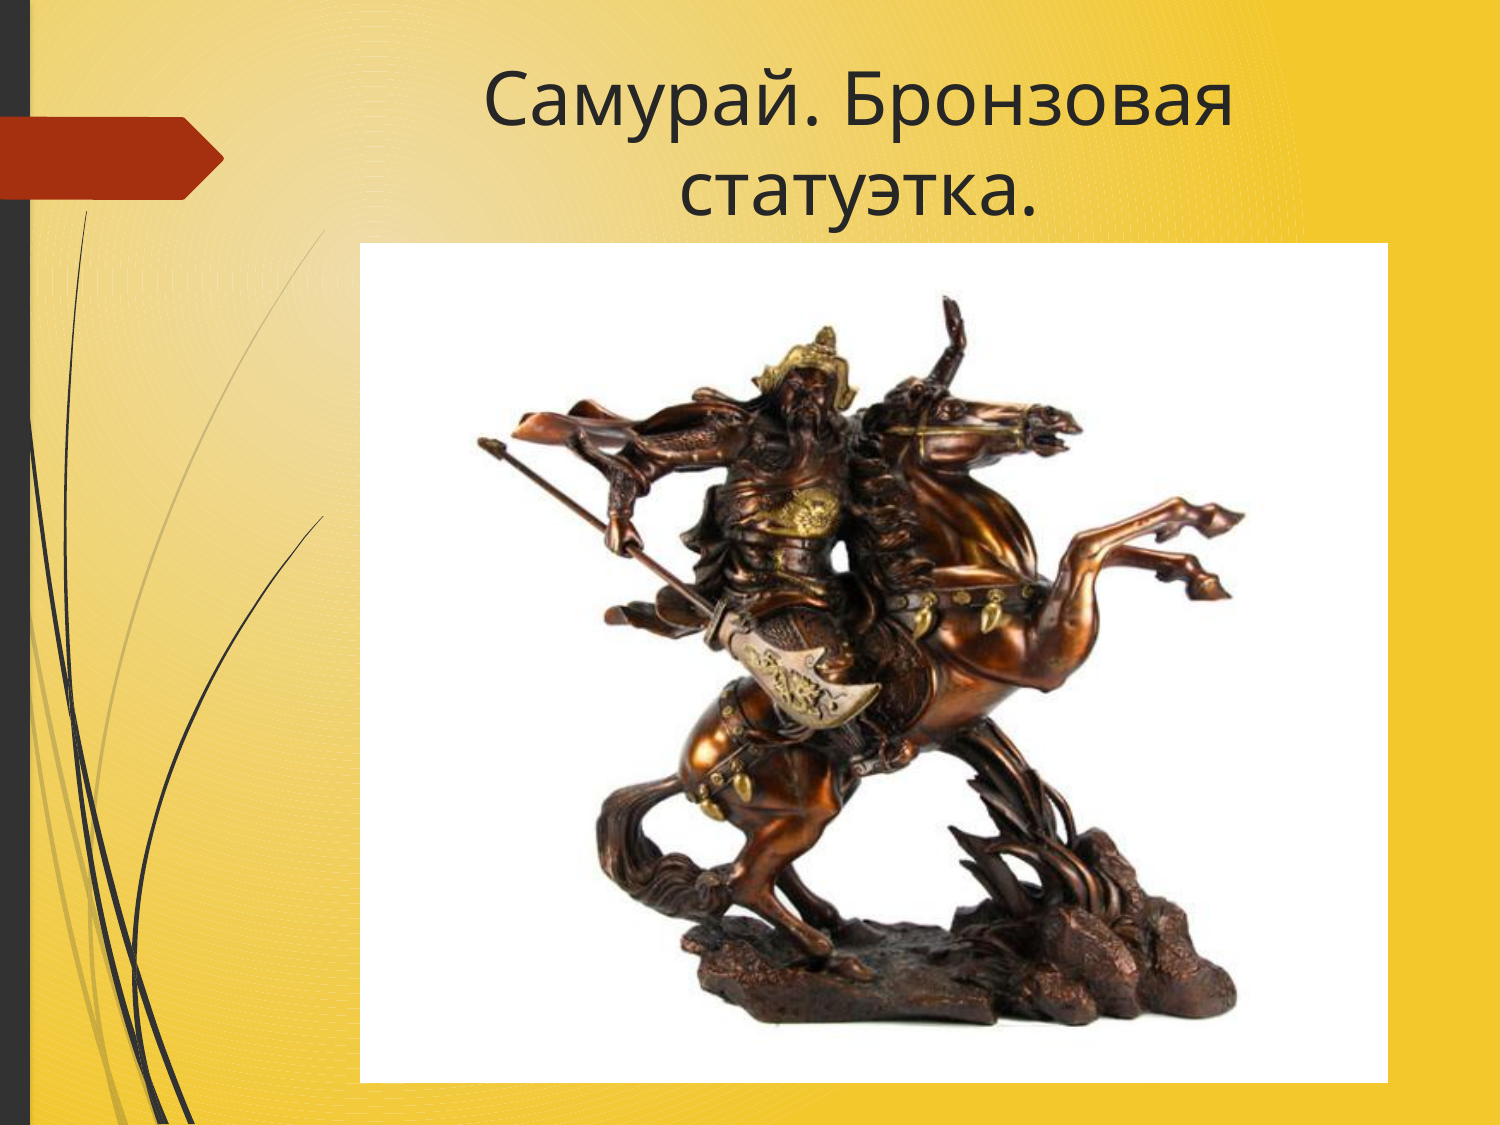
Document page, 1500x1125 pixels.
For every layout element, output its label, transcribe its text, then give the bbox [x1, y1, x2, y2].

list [359, 243, 1389, 1083]
title Самурай. Бронзовая статуэтка. [319, 42, 1400, 244]
